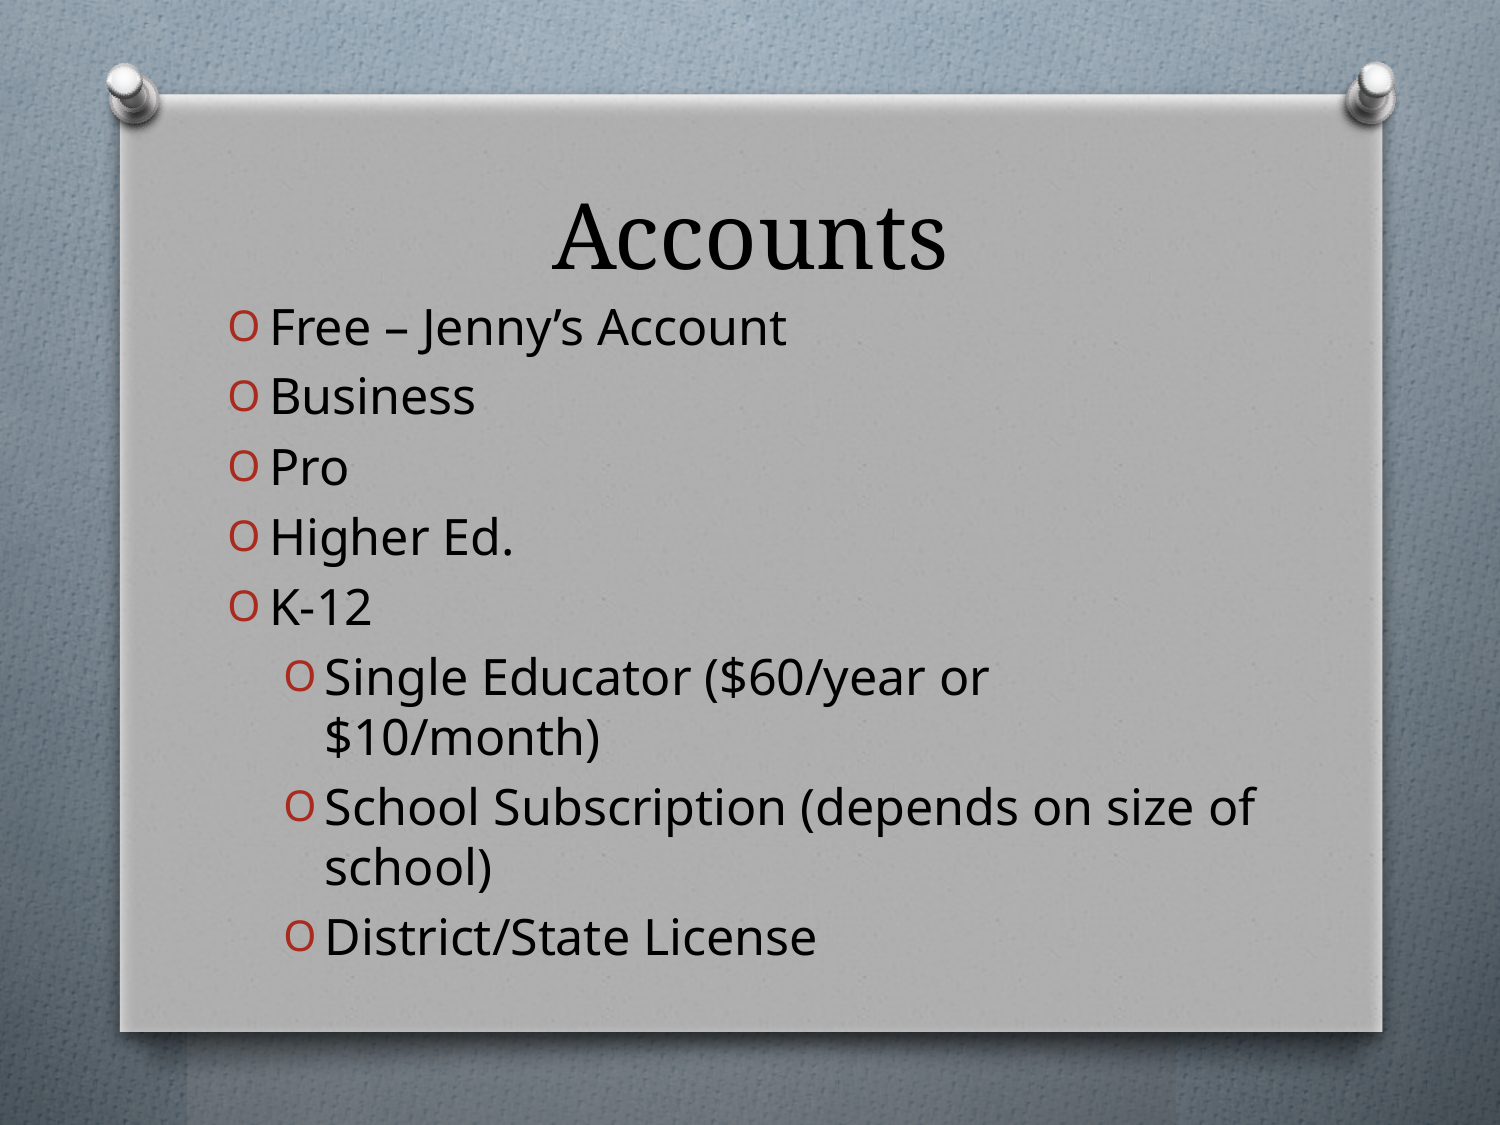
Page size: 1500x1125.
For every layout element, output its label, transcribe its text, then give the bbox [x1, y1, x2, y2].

title Accounts [179, 134, 1323, 332]
list Free – Jenny’s Account Business Pro Higher Ed. K-12 Single Educator ($60/year or $10/month) School Subscription (depends on size of school) District/State License [212, 287, 1282, 977]
picture [1317, 35, 1439, 156]
picture [75, 29, 198, 153]
